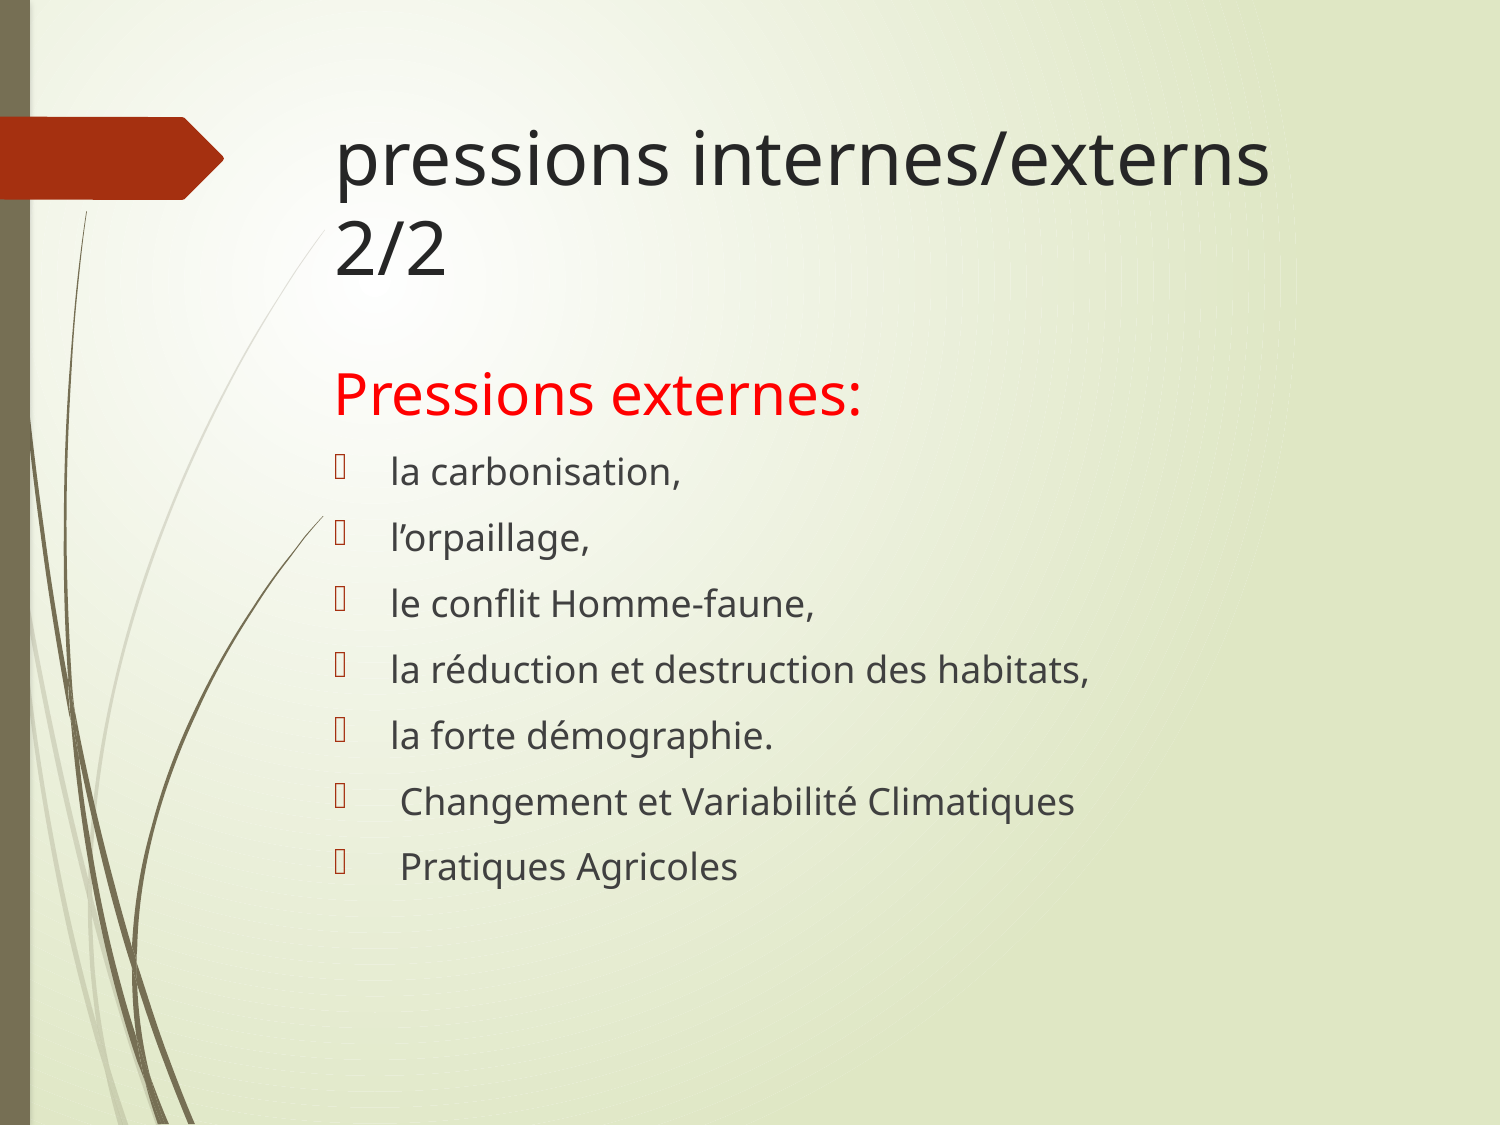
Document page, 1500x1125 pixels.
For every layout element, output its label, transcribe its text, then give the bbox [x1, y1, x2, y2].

list Pressions externes: la carbonisation, l’orpaillage, le conflit Homme-faune, la réduction et destruction des habitats, la forte démographie. Changement et Variabilité Climatiques Pratiques Agricoles [318, 350, 1400, 970]
title pressions internes/externs 2/2 [319, 102, 1400, 313]
